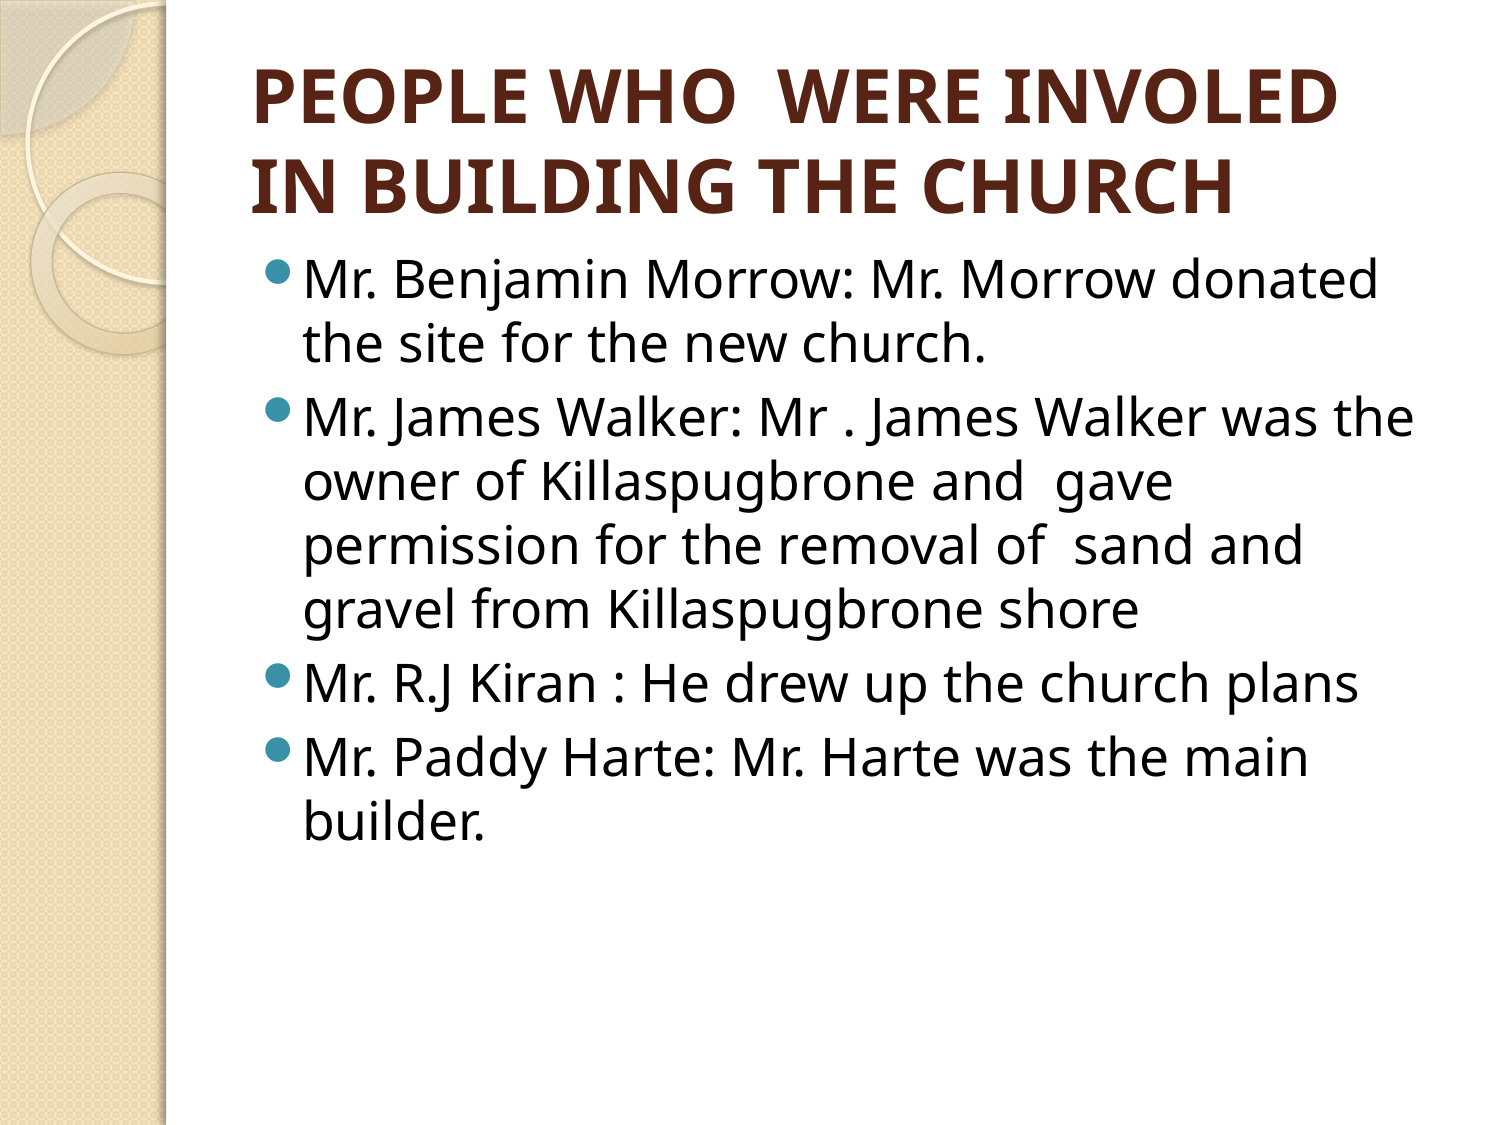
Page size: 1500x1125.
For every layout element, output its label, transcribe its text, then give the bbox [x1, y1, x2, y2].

list Mr. Benjamin Morrow: Mr. Morrow donated the site for the new church. Mr. James Walker: Mr . James Walker was the owner of Killaspugbrone and gave permission for the removal of sand and gravel from Killaspugbrone shore Mr. R.J Kiran : He drew up the church plans Mr. Paddy Harte: Mr. Harte was the main builder. [235, 237, 1466, 1025]
title PEOPLE WHO WERE INVOLED IN BUILDING THE CHURCH [235, 45, 1466, 233]
